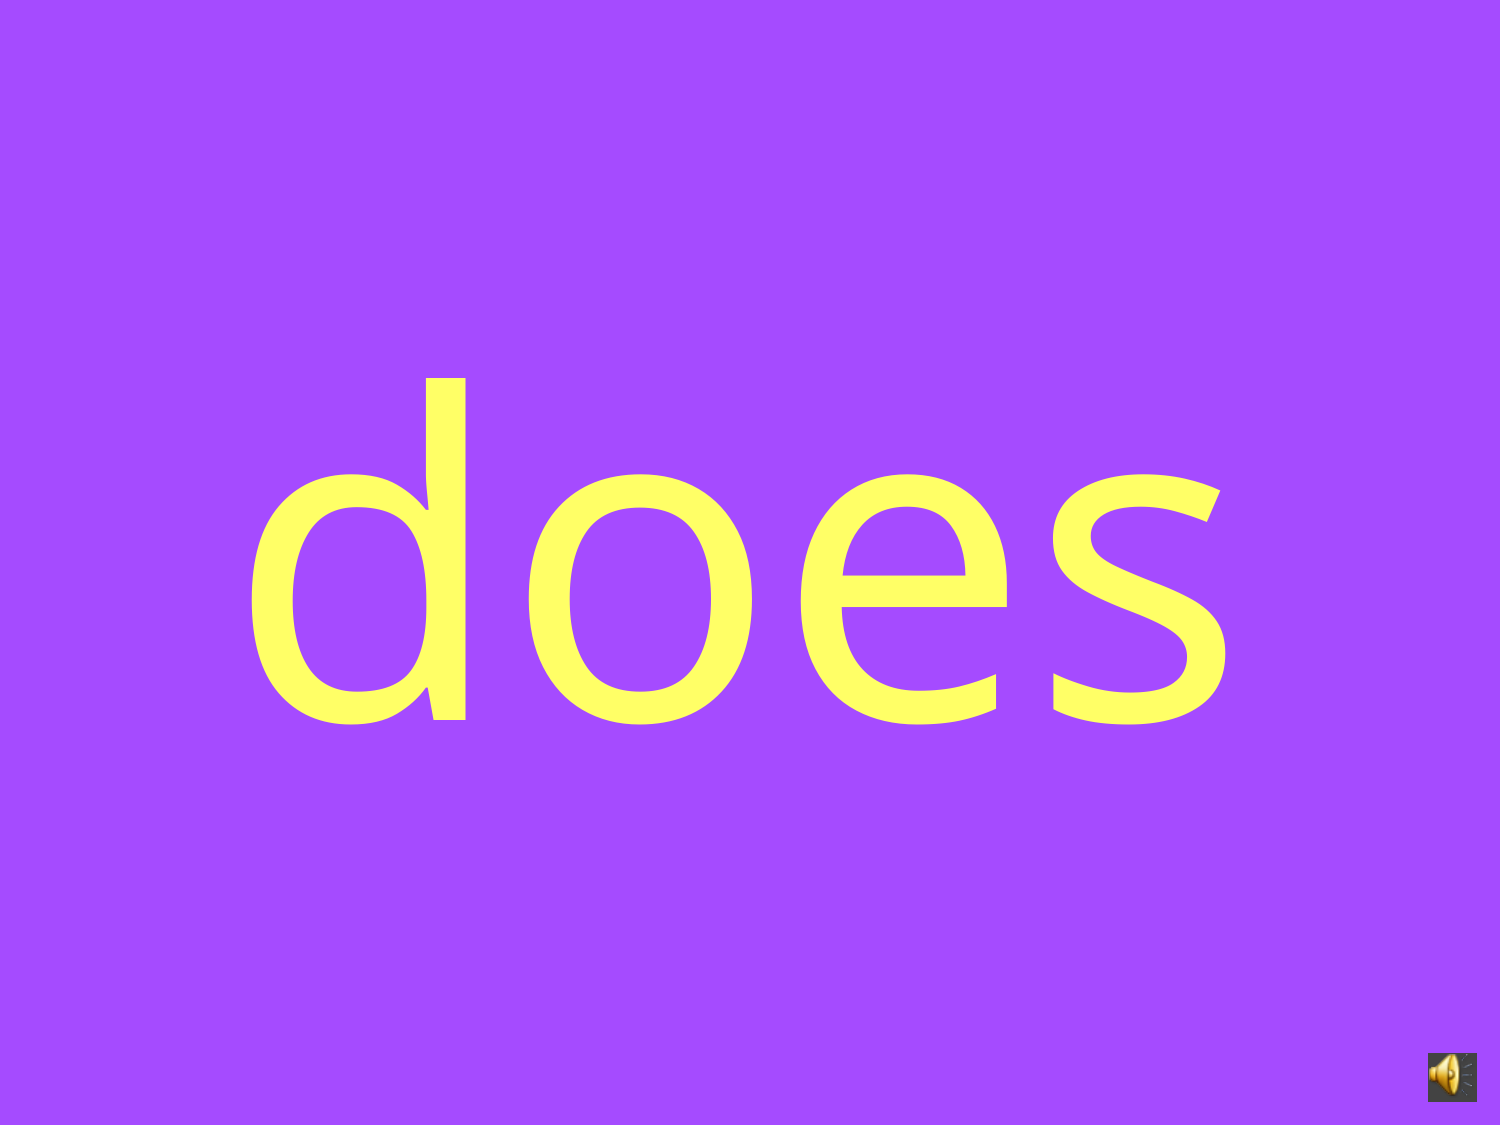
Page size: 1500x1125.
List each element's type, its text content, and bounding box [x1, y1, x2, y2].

subtitle does [212, 262, 1450, 763]
picture [1427, 1052, 1478, 1103]
